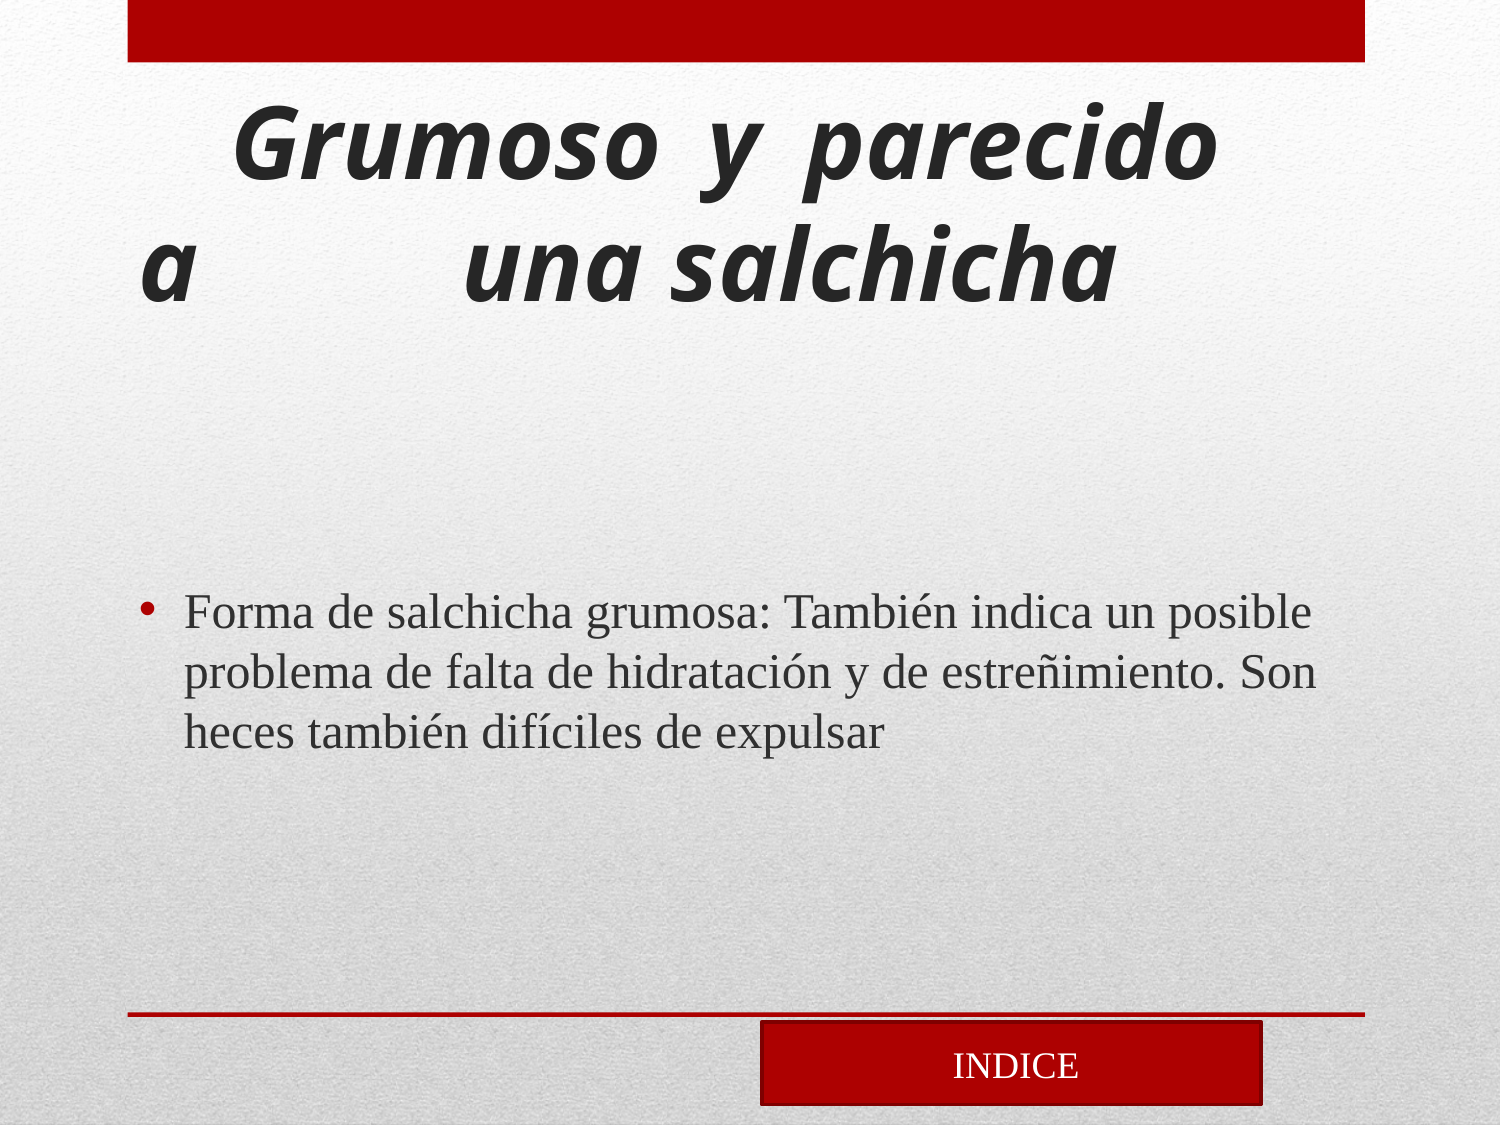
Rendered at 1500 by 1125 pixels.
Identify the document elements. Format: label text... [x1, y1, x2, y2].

text_box INDICE [760, 1020, 1263, 1106]
title Grumoso y parecido a una salchicha [123, 66, 1237, 329]
list Forma de salchicha grumosa: También indica un posible problema de falta de hidratación y de estreñimiento. Son heces también difíciles de expulsar [123, 349, 1362, 988]
